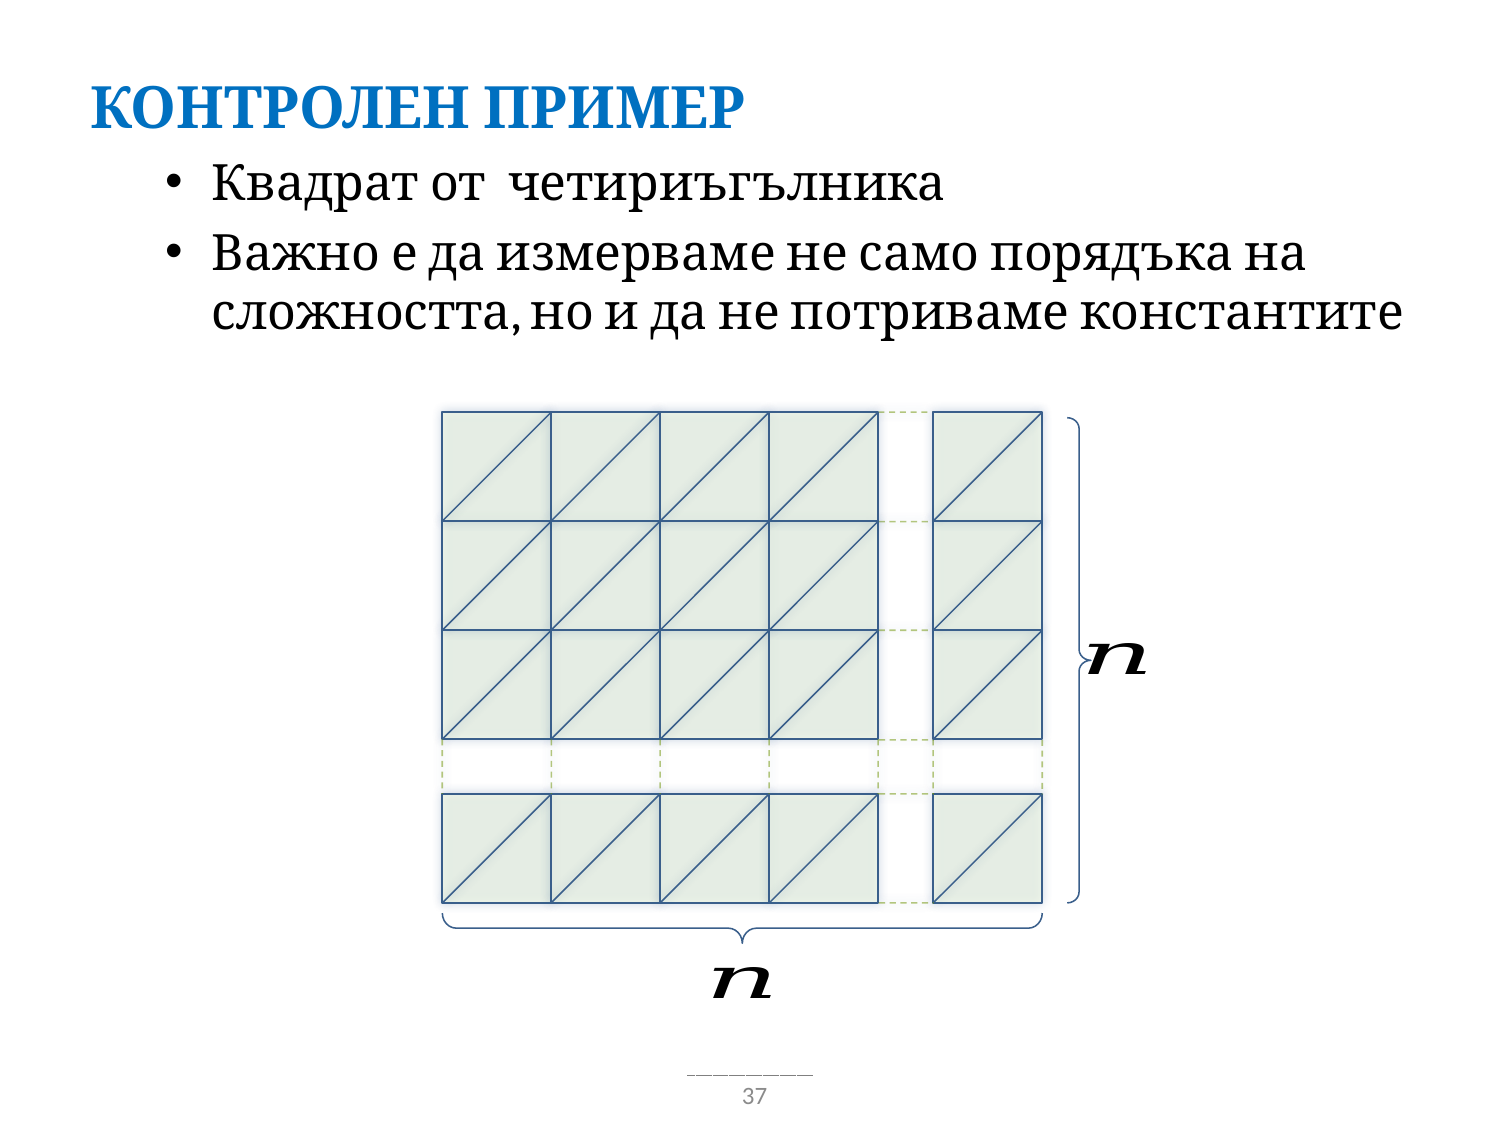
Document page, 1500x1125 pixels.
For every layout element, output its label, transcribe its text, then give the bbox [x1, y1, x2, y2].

text_box [1066, 415, 1093, 905]
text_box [441, 411, 1043, 904]
slide_number 37 [579, 1065, 930, 1125]
text_box [440, 912, 1045, 946]
